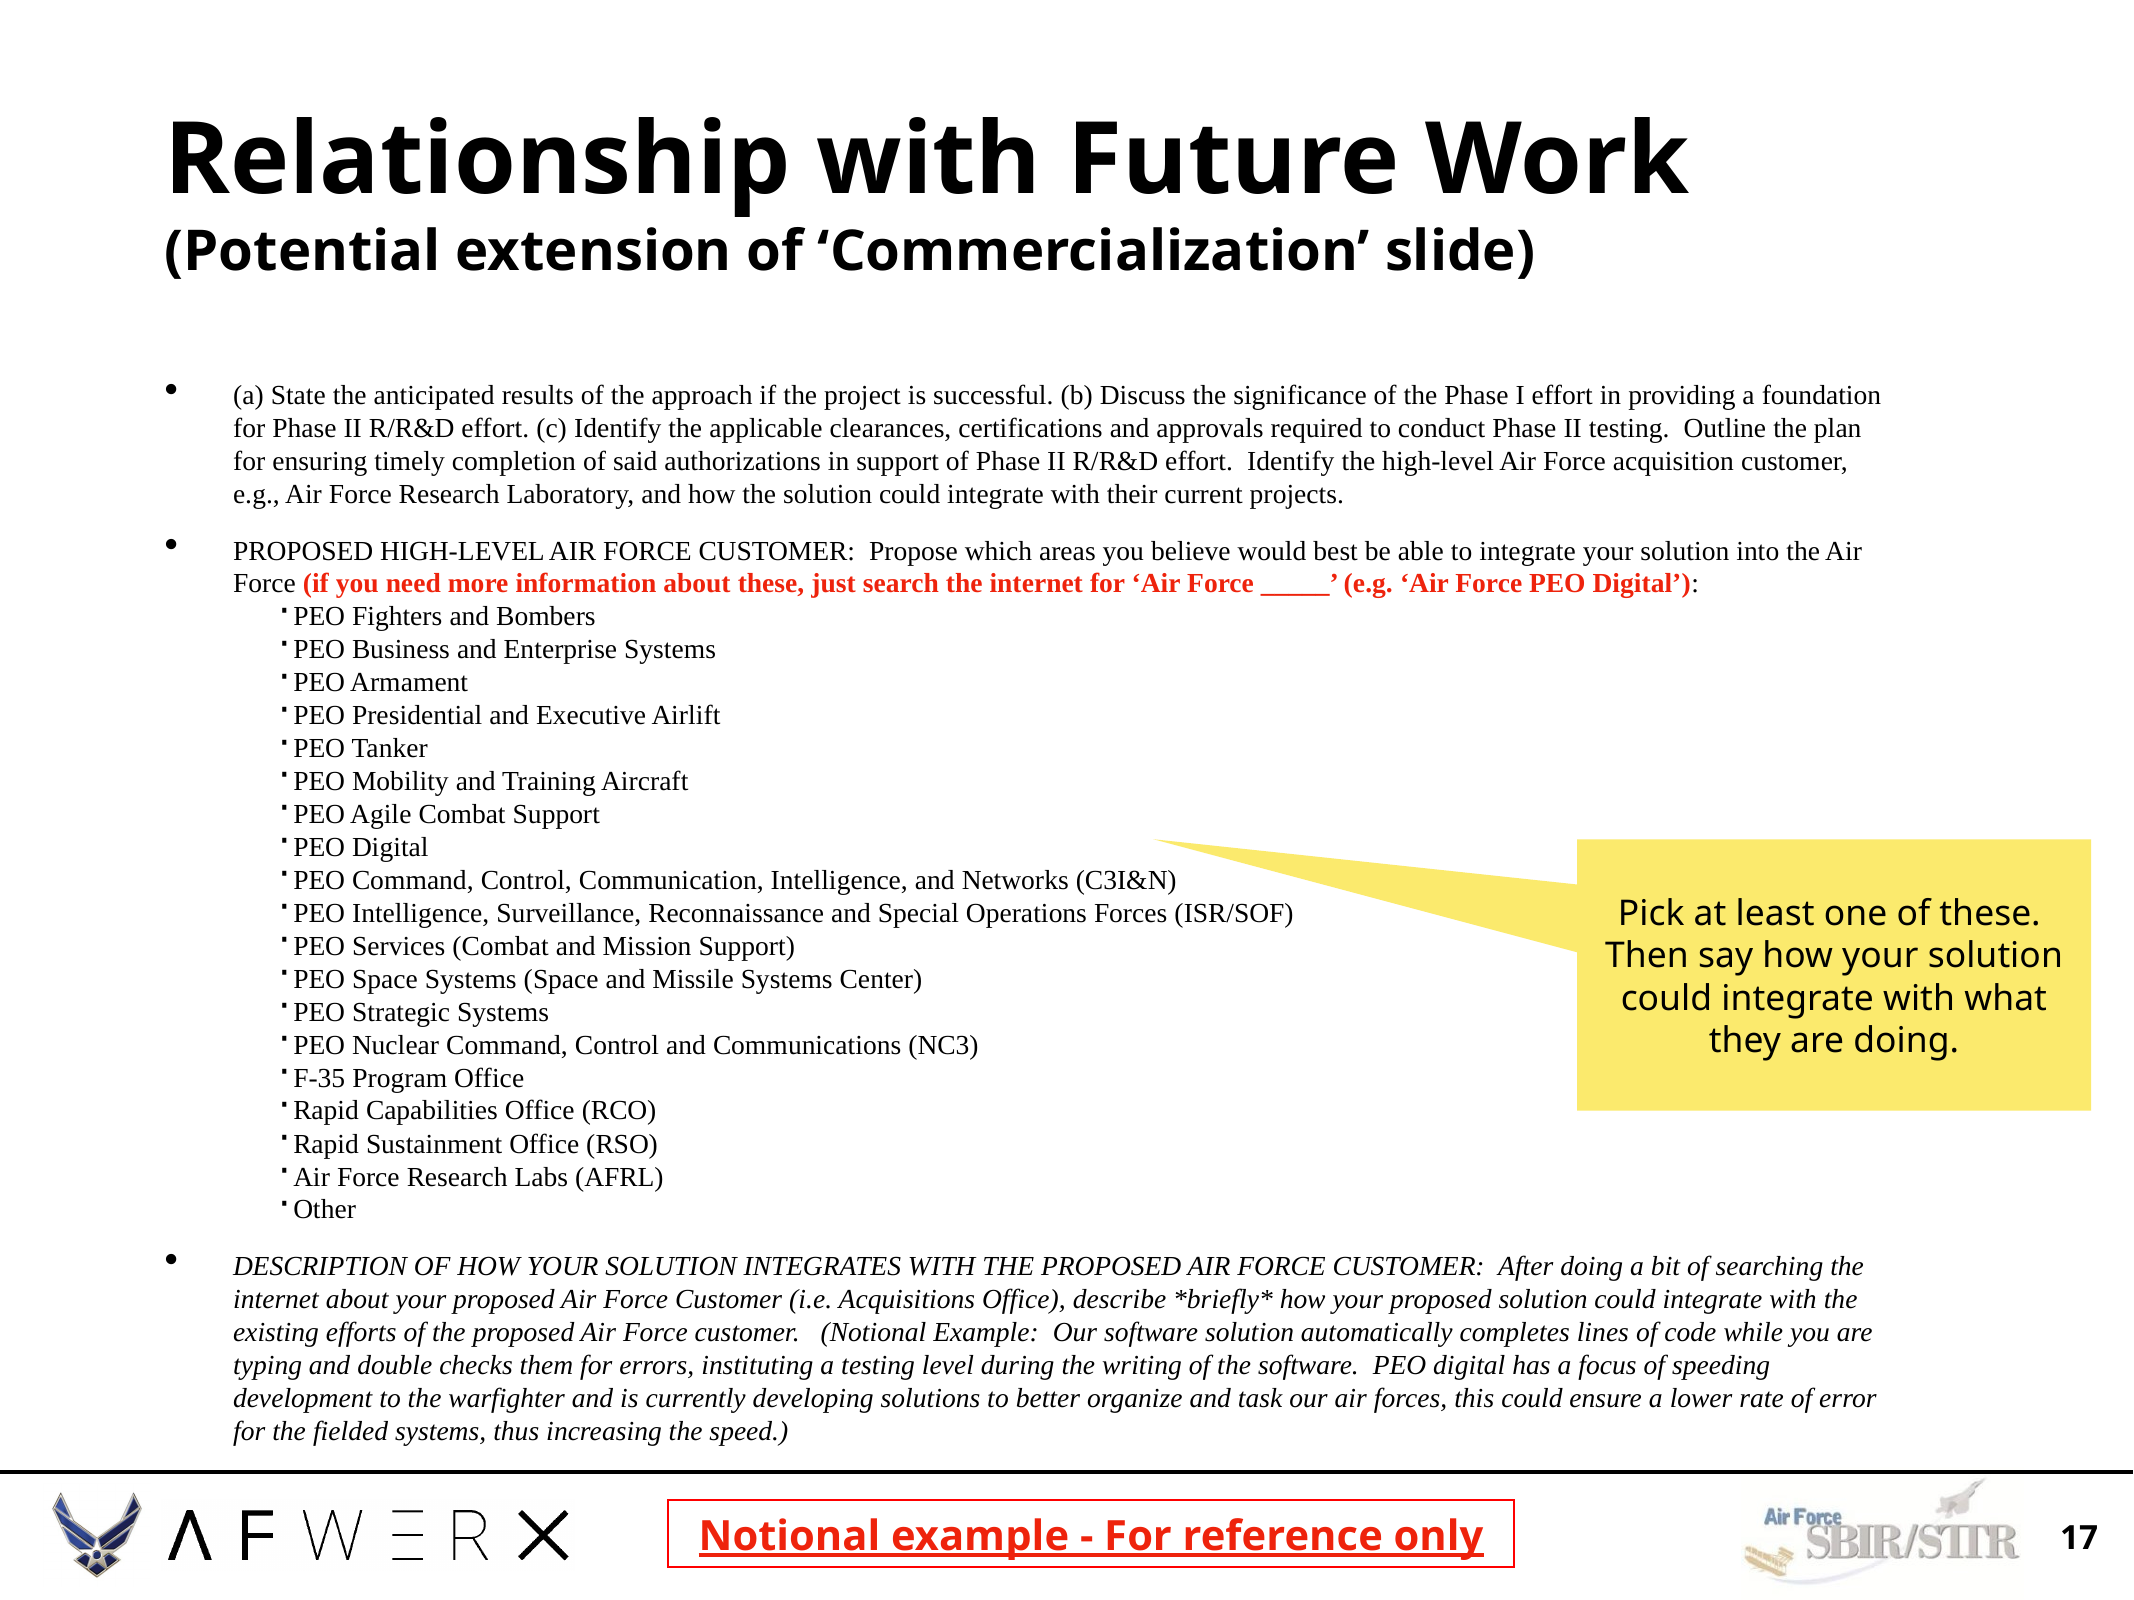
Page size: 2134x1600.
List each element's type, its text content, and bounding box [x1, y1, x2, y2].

text_box Most Phase I companies do have these costs. Provide estimates and top-level details of your estimated travel costs. (The actual values are likely to be different than these estimates, and that is okay.) [1741, 1474, 2024, 1600]
list (a) State the anticipated results of the approach if the project is successful. (b) Discuss the significance of the Phase I effort in providing a foundation for Phase II R/R&D effort. (c) Identify the applicable clearances, certifications and approvals required to conduct Phase II testing. Outline the plan for ensuring timely completion of said authorizations in support of Phase II R/R&D effort. Identify the high-level Air Force acquisition customer, e.g., Air Force Research Laboratory, and how the solution could integrate with their current projects. PROPOSED HIGH-LEVEL AIR FORCE CUSTOMER: Propose which areas you believe would best be able to integrate your solution into the Air Force (if you need more information about these, just search the internet for ‘Air Force _____’ (e.g. ‘Air Force PEO Digital’): PEO Fighters and Bombers PEO Business and Enterprise Systems PEO Armament PEO Presidential and Executive Airlift PEO Tanker PEO Mobility and Training Aircraft PEO Agile Combat Support PEO Digital PEO Command, Control, Communication, Intelligence, and Networks (C3I&N) PEO Intelligence, Surveillance, Reconnaissance and Special Operations Forces (ISR/SOF) PEO Services (Combat and Mission Support) PEO Space Systems (Space and Missile Systems Center) PEO Strategic Systems PEO Nuclear Command, Control and Communications (NC3) F-35 Program Office Rapid Capabilities Office (RCO) Rapid Sustainment Office (RSO) Air Force Research Labs (AFRL) Other DESCRIPTION OF HOW YOUR SOLUTION INTEGRATES WITH THE PROPOSED AIR FORCE CUSTOMER: After doing a bit of searching the internet about your proposed Air Force Customer (i.e. Acquisitions Office), describe *briefly* how your proposed solution could integrate with the existing efforts of the proposed Air Force customer. (Notional Example: Our software solution automatically completes lines of code while you are typing and double checks them for errors, instituting a testing level during the writing of the software. PEO digital has a focus of speeding development to the warfighter and is currently developing solutions to better organize and task our air forces, this could ensure a lower rate of error for the fielded systems, thus increasing the speed.) [155, 368, 1978, 1457]
picture [43, 1483, 151, 1587]
text_box Pick at least one of these. Then say how your solution could integrate with what they are doing. [1153, 839, 2092, 1111]
title Relationship with Future Work (Potential extension of ‘Commercialization’ slide) [155, 41, 1978, 334]
